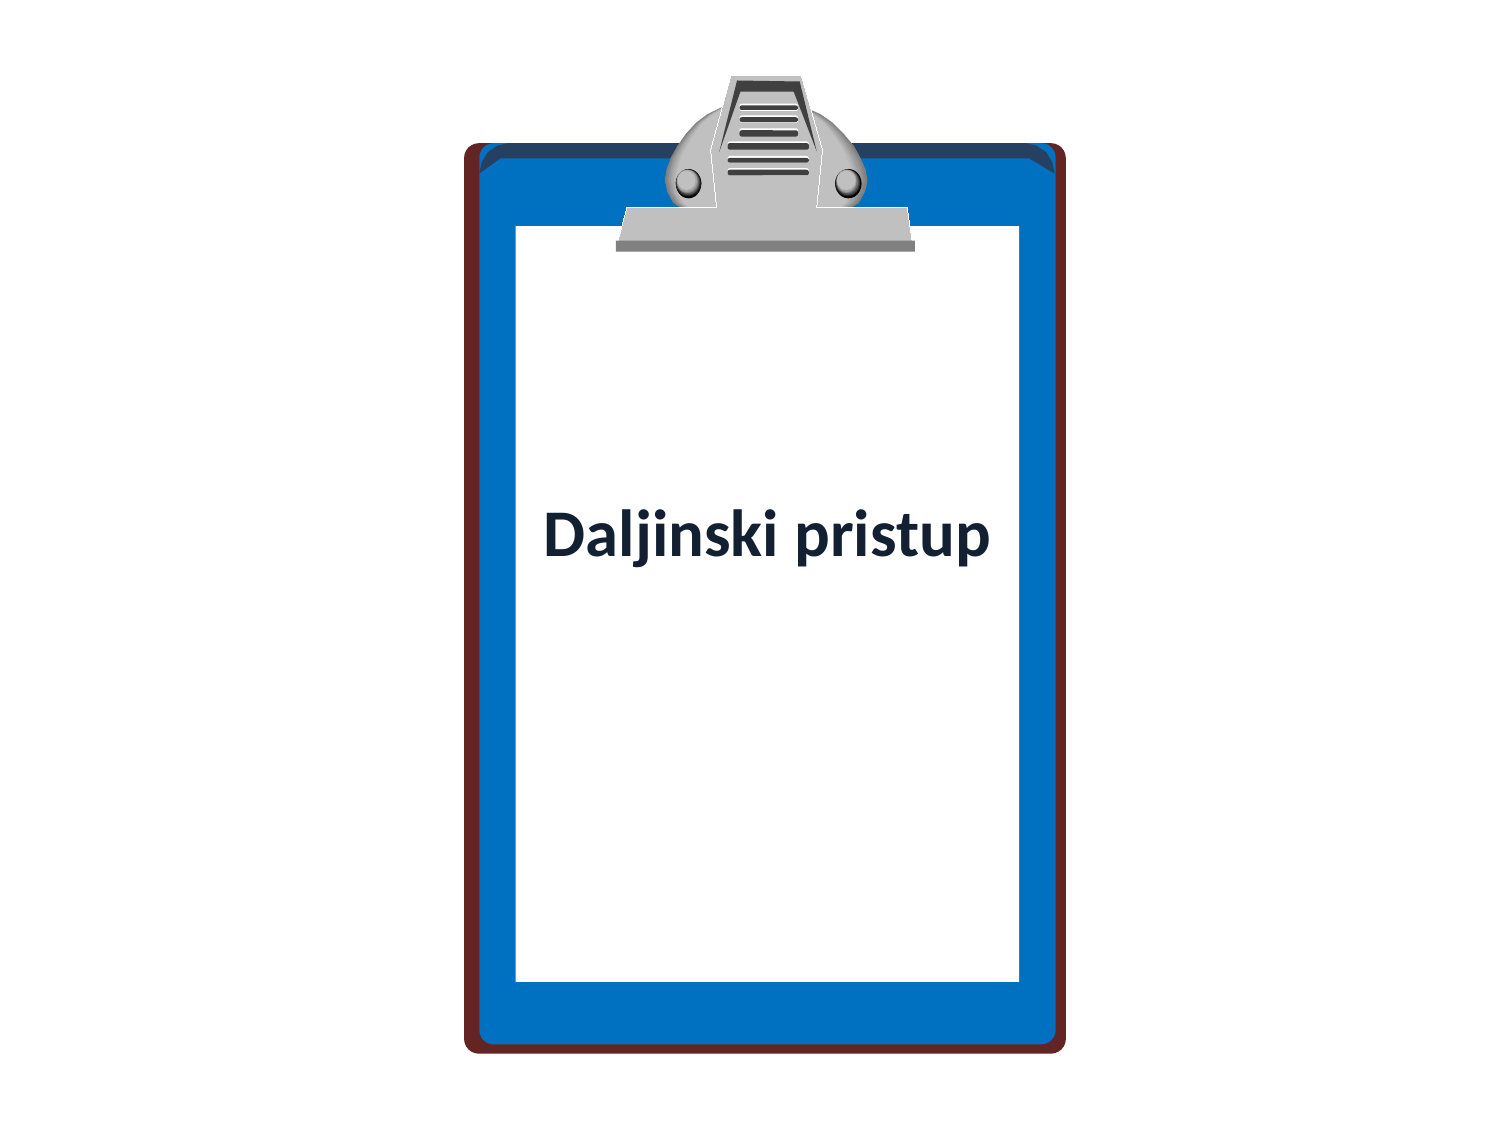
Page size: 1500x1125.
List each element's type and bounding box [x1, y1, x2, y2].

text_box [463, 74, 1067, 1056]
